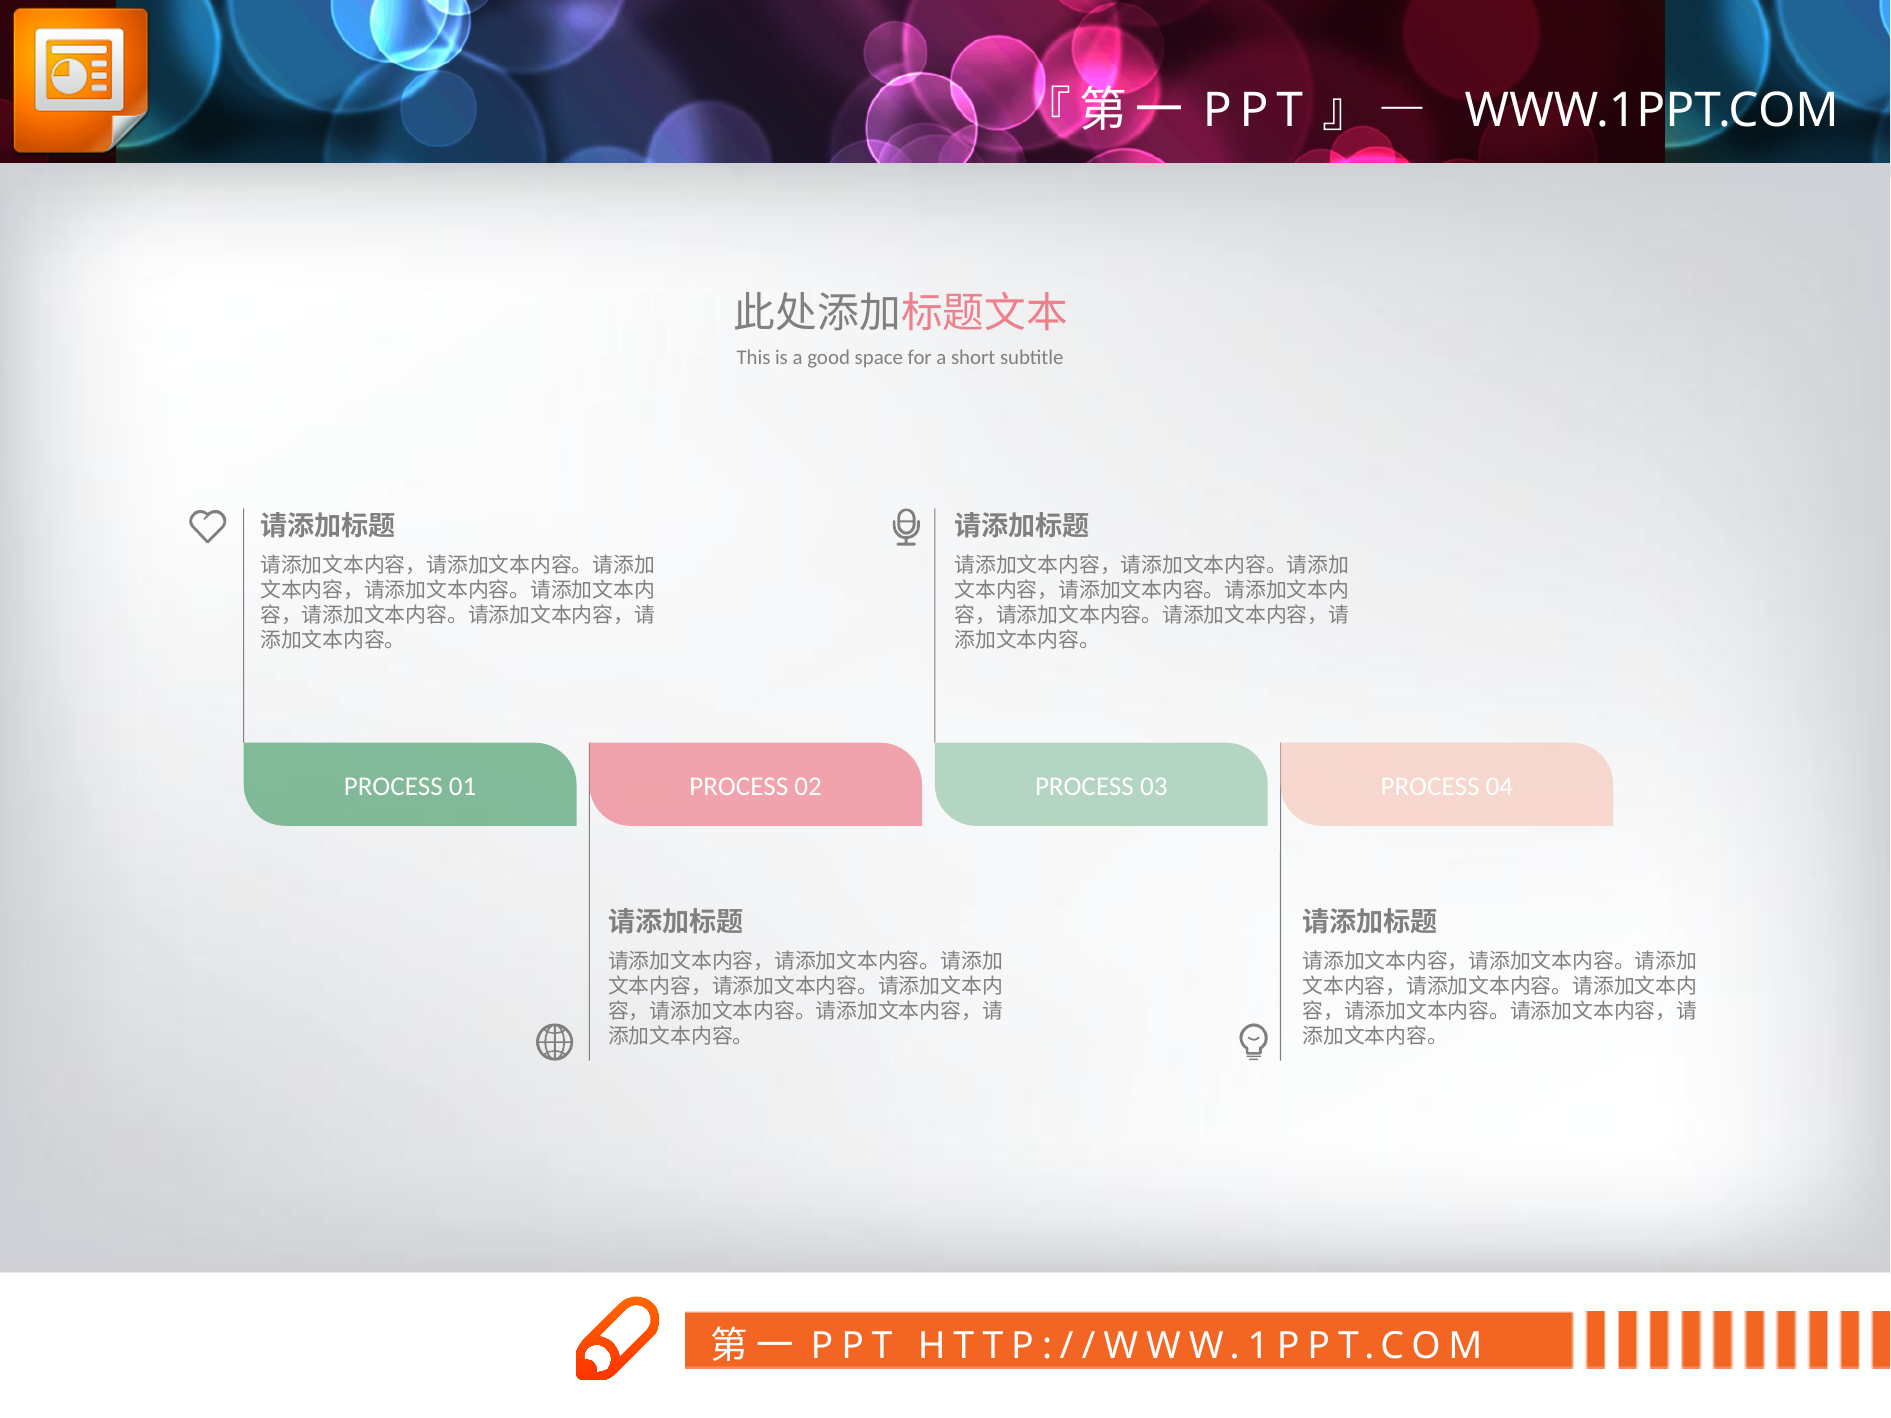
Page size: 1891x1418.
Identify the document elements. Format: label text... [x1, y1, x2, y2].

text_box PROCESS 04 [1280, 742, 1614, 826]
text_box [892, 508, 920, 546]
text_box 请添加文本内容，请添加文本内容。请添加文本内容，请添加文本内容。请添加文本内容，请添加文本内容。请添加文本内容，请添加文本内容。 [1302, 947, 1707, 1073]
text_box 请添加文本内容，请添加文本内容。请添加文本内容，请添加文本内容。请添加文本内容，请添加文本内容。请添加文本内容，请添加文本内容。 [608, 947, 1012, 1073]
picture [0, 0, 1891, 1275]
text_box 请添加标题 [608, 904, 903, 938]
text_box 请添加文本内容，请添加文本内容。请添加文本内容，请添加文本内容。请添加文本内容，请添加文本内容。请添加文本内容，请添加文本内容。 [260, 551, 665, 677]
text_box [189, 510, 227, 544]
text_box This is a good space for a short subtitle [717, 333, 1083, 378]
text_box 请添加标题 [954, 508, 1249, 541]
text_box 请添加标题 [260, 508, 555, 541]
text_box PROCESS 03 [934, 742, 1268, 826]
text_box [535, 1023, 574, 1061]
picture [685, 1311, 1891, 1369]
text_box PROCESS 01 [243, 742, 577, 826]
text_box [1239, 1023, 1268, 1061]
text_box 请添加文本内容，请添加文本内容。请添加文本内容，请添加文本内容。请添加文本内容，请添加文本内容。请添加文本内容，请添加文本内容。 [954, 551, 1359, 677]
text_box 此处添加标题文本 [715, 276, 1088, 346]
text_box 请添加标题 [1302, 904, 1597, 938]
text_box PROCESS 02 [589, 742, 923, 826]
